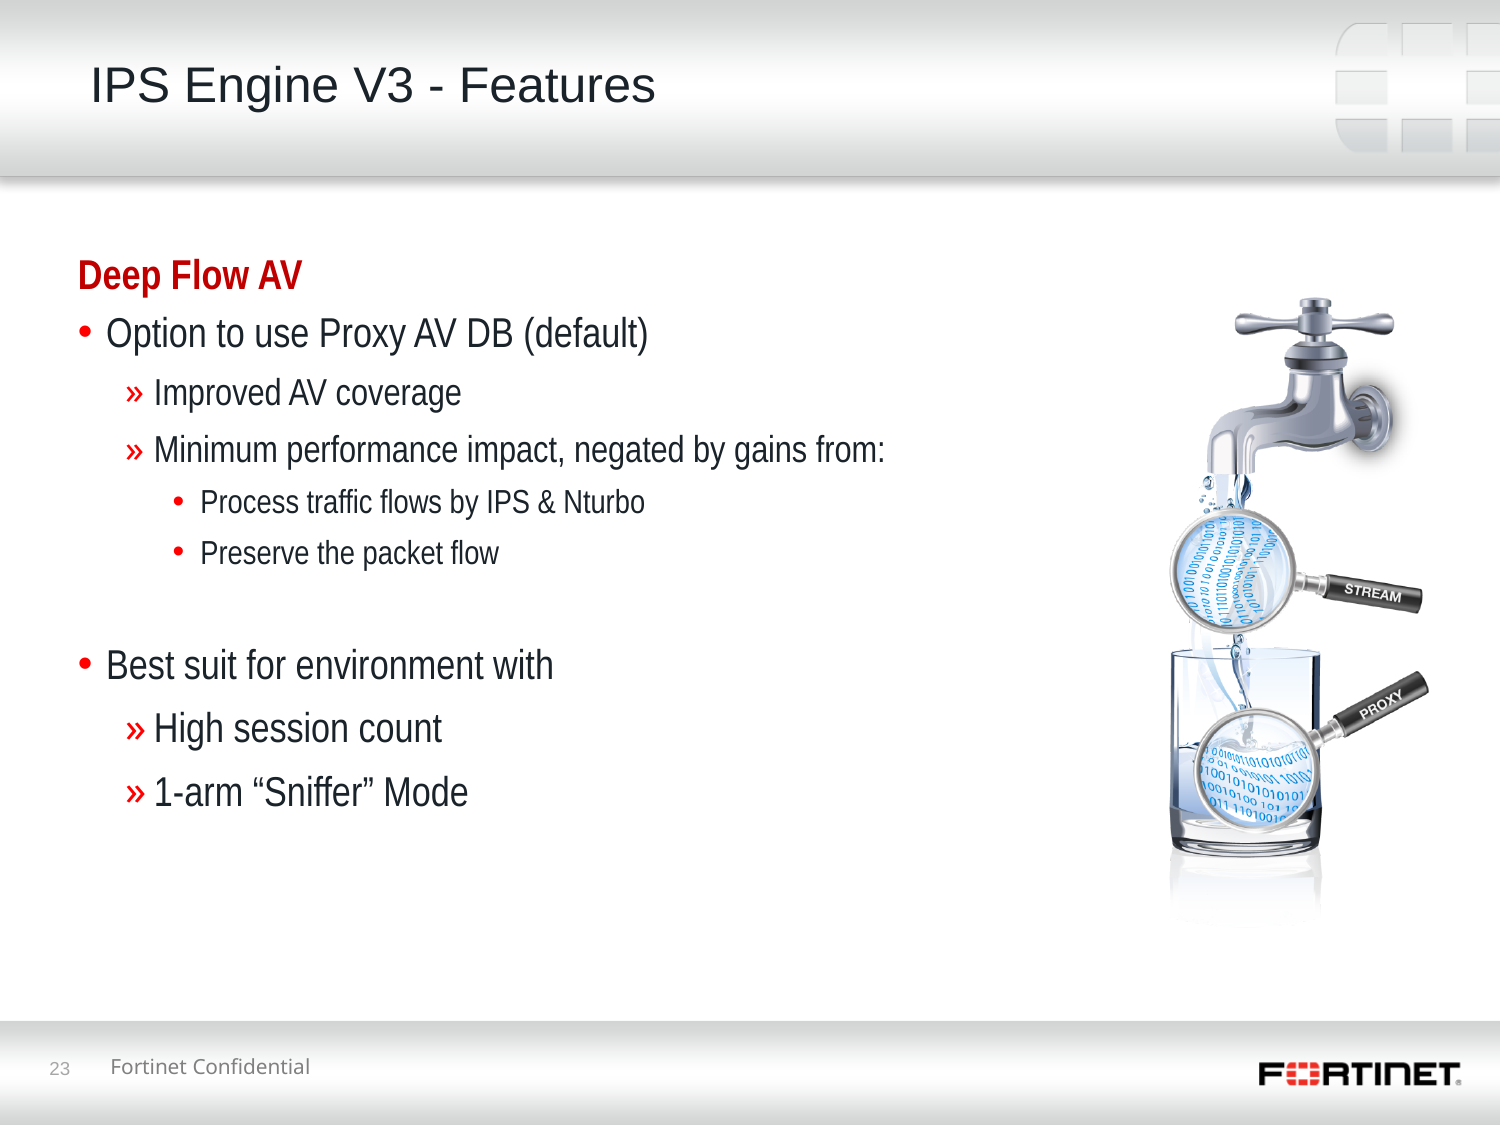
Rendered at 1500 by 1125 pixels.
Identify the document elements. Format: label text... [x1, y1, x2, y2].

title IPS Engine V3 - Features [75, 45, 1425, 138]
picture [0, 0, 1500, 1125]
list Deep Flow AV Option to use Proxy AV DB (default) Improved AV coverage Minimum performance impact, negated by gains from: Process traffic flows by IPS & Nturbo Preserve the packet flow Best suit for environment with High session count 1-arm “Sniffer” Mode [63, 240, 1414, 993]
